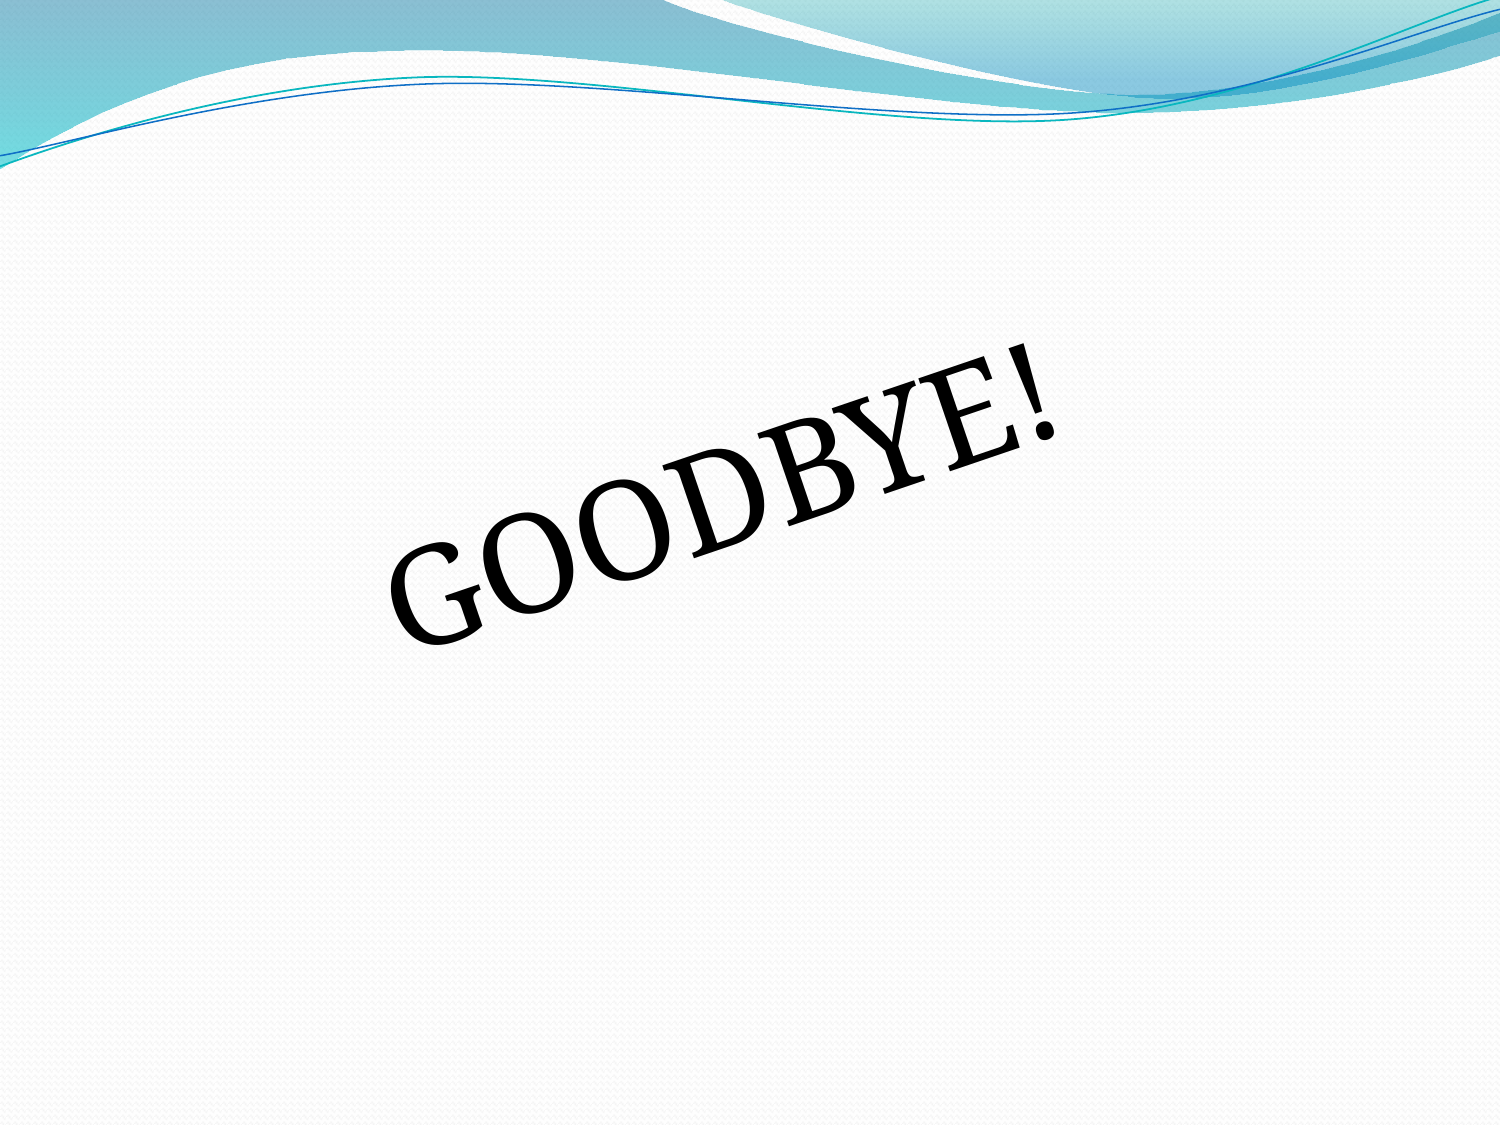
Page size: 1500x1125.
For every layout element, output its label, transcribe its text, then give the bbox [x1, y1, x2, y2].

text_box GOODBYE! [342, 259, 1182, 696]
